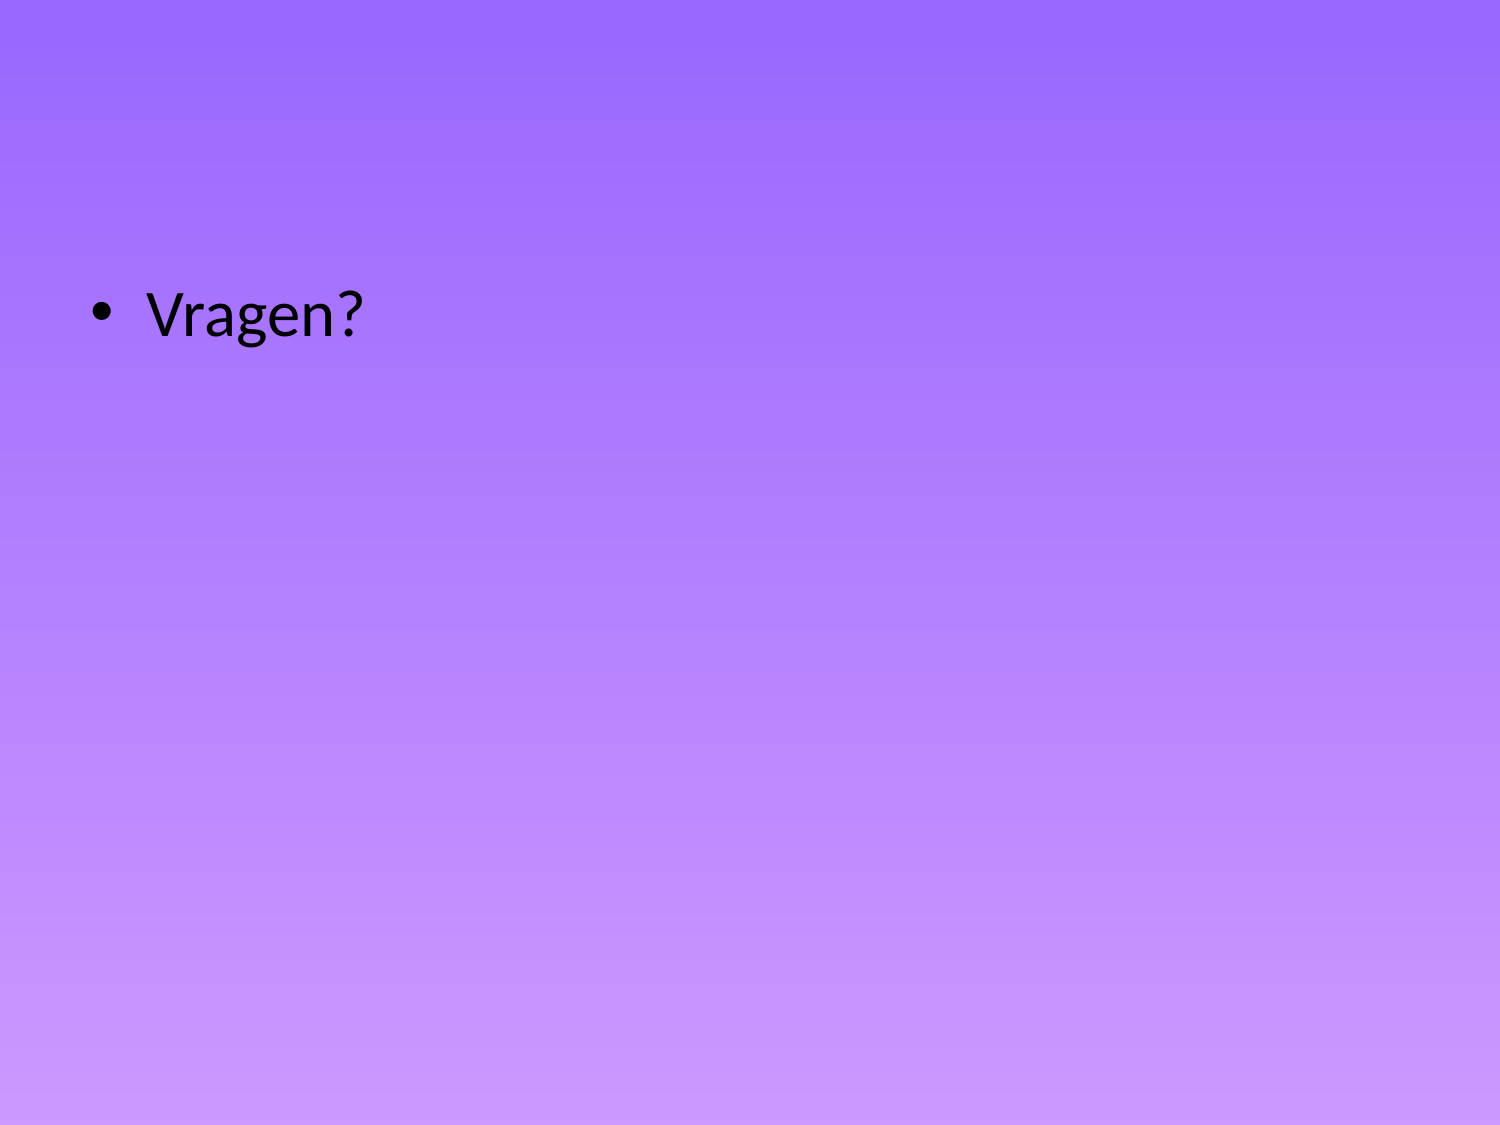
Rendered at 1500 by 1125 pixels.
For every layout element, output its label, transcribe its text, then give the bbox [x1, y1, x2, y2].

list Vragen? [75, 262, 1425, 1005]
